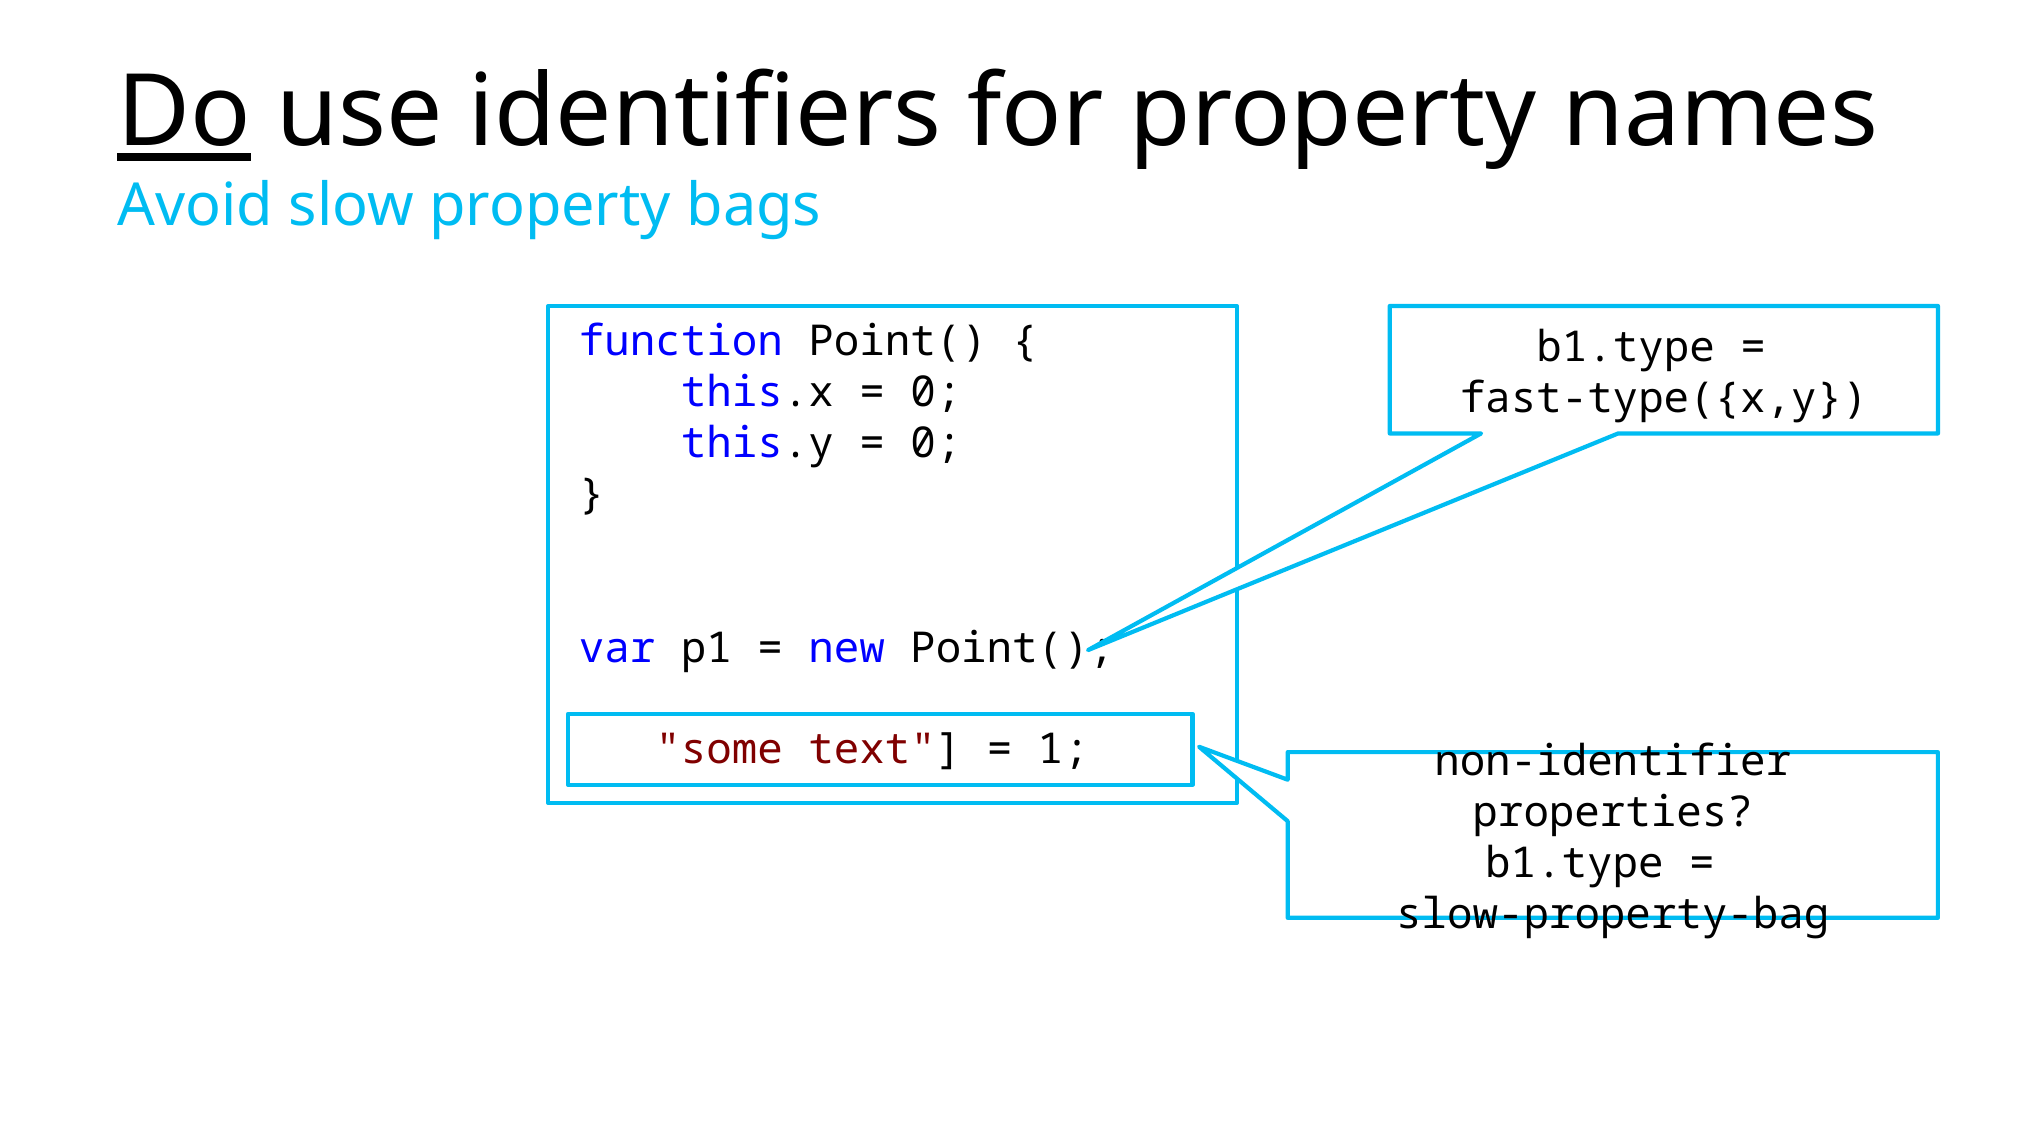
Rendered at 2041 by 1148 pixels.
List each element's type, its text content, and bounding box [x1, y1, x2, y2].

text_box function Point() { this.x = 0; this.y = 0; } var p1 = new Point(); p1["some text"] = 1; [546, 304, 1239, 805]
text_box [566, 712, 1195, 787]
text_box non-identifier properties? b1.type = slow-property-bag [1197, 744, 1940, 920]
text_box b1.type = fast-type({x,y}) [1086, 303, 1941, 653]
title Do use identifiers for property names Avoid slow property bags [87, 38, 1953, 229]
